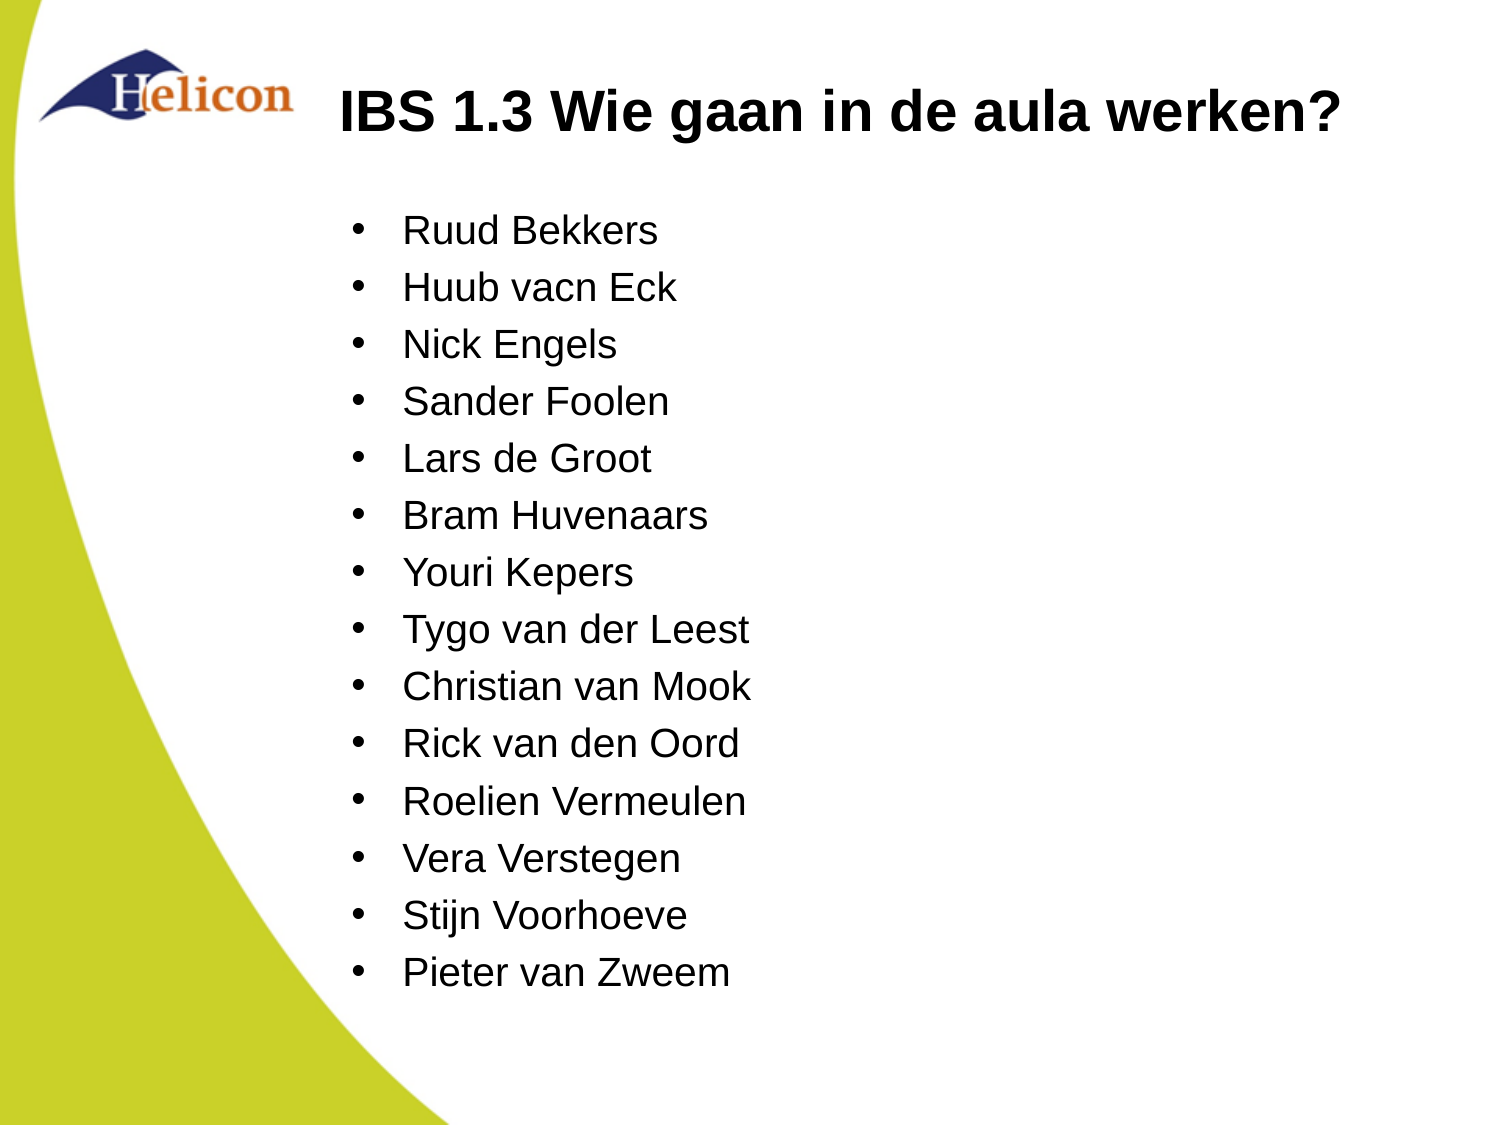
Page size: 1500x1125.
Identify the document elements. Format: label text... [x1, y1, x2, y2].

list Ruud Bekkers Huub vacn Eck Nick Engels Sander Foolen Lars de Groot Bram Huvenaars Youri Kepers Tygo van der Leest Christian van Mook Rick van den Oord Roelien Vermeulen Vera Verstegen Stijn Voorhoeve Pieter van Zweem [336, 196, 1425, 1005]
title IBS 1.3 Wie gaan in de aula werken? [324, 54, 1415, 161]
picture [0, 0, 1500, 1125]
